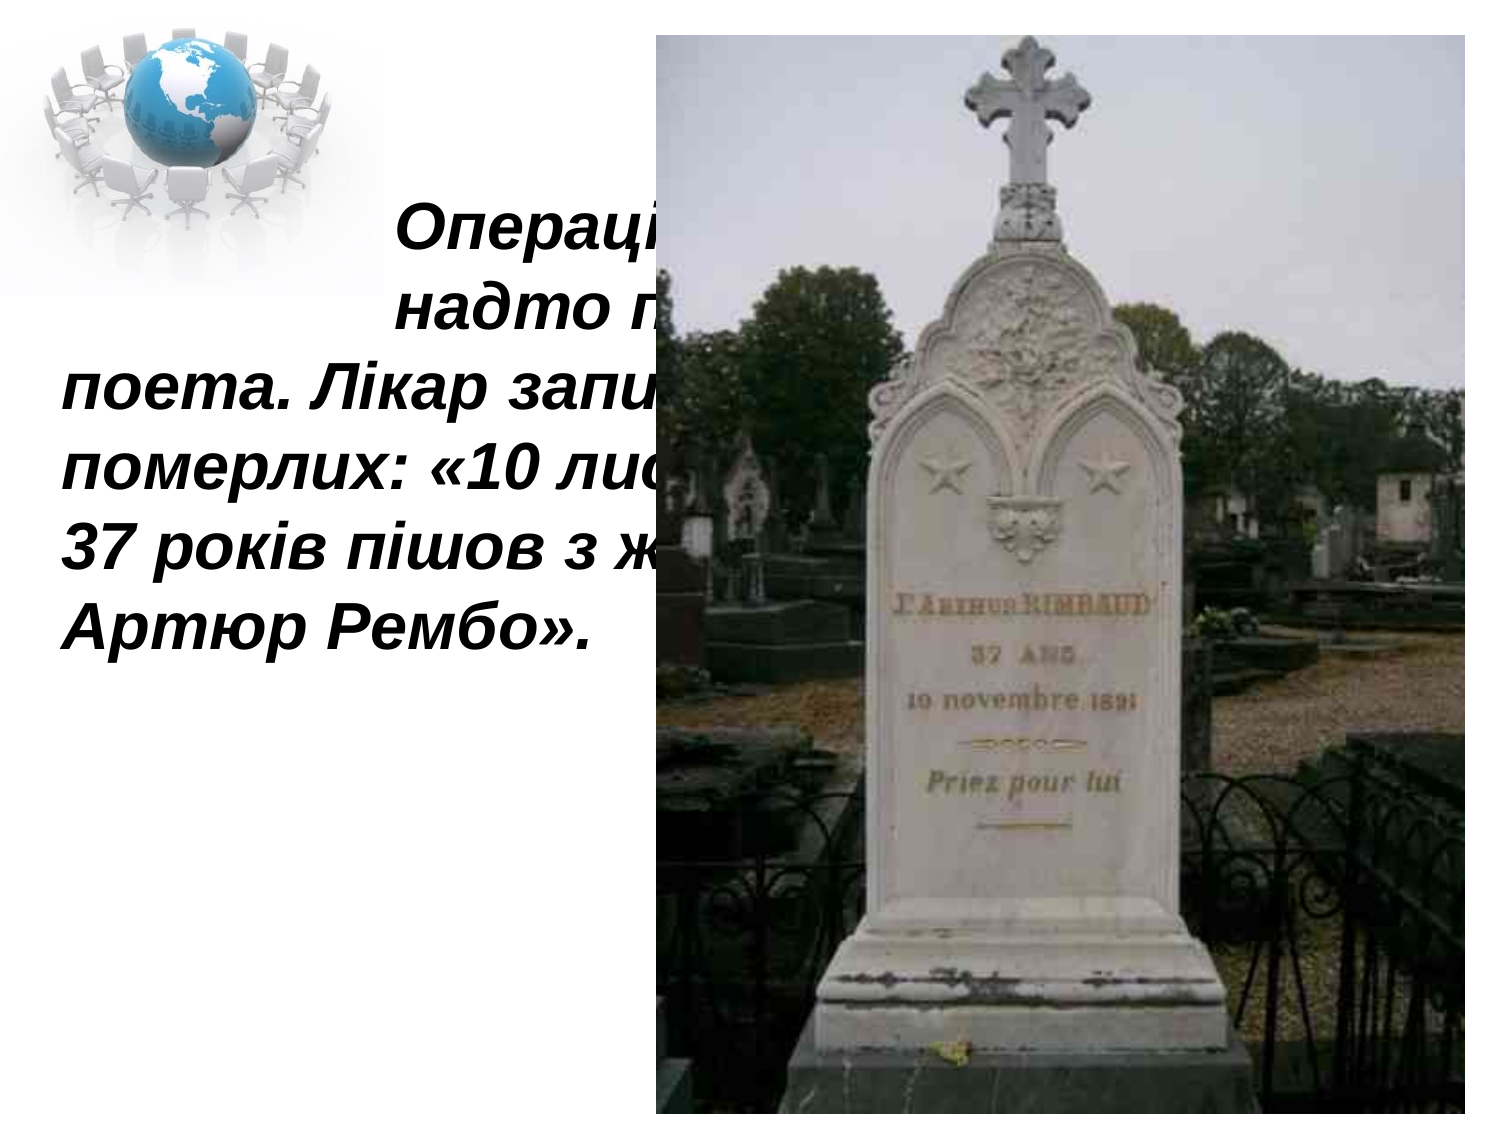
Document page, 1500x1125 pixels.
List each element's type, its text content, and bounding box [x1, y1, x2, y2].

picture [0, 0, 384, 295]
text_box Операція, що була зроблена надто пізно, не врятувала поета. Лікар записав у книзі реєстрації померлих: «10 листопада 1891 р. у віці 37 років пішов з життя негоціант Артюр Рембо». [46, 175, 650, 671]
picture [655, 34, 1466, 1114]
